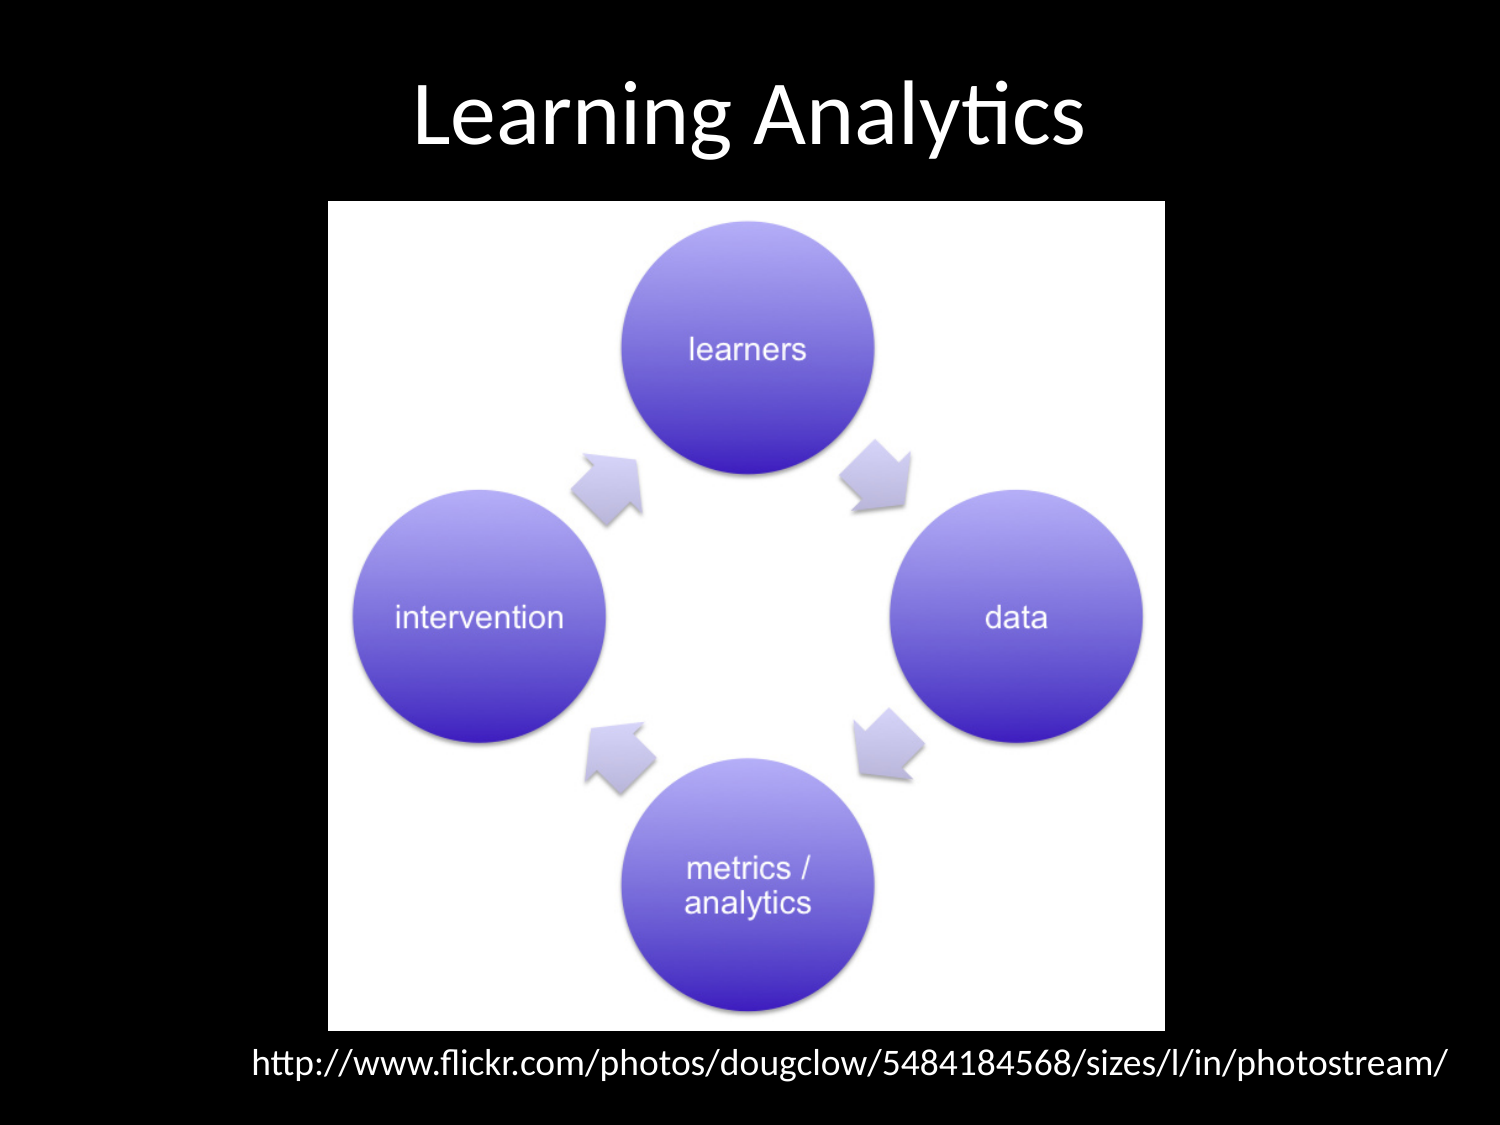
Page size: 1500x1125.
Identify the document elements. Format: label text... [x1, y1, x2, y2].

text_box http://www.flickr.com/photos/dougclow/5484184568/sizes/l/in/photostream/ [236, 1038, 1464, 1091]
title Learning Analytics [75, 14, 1425, 200]
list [0, 201, 1500, 1031]
